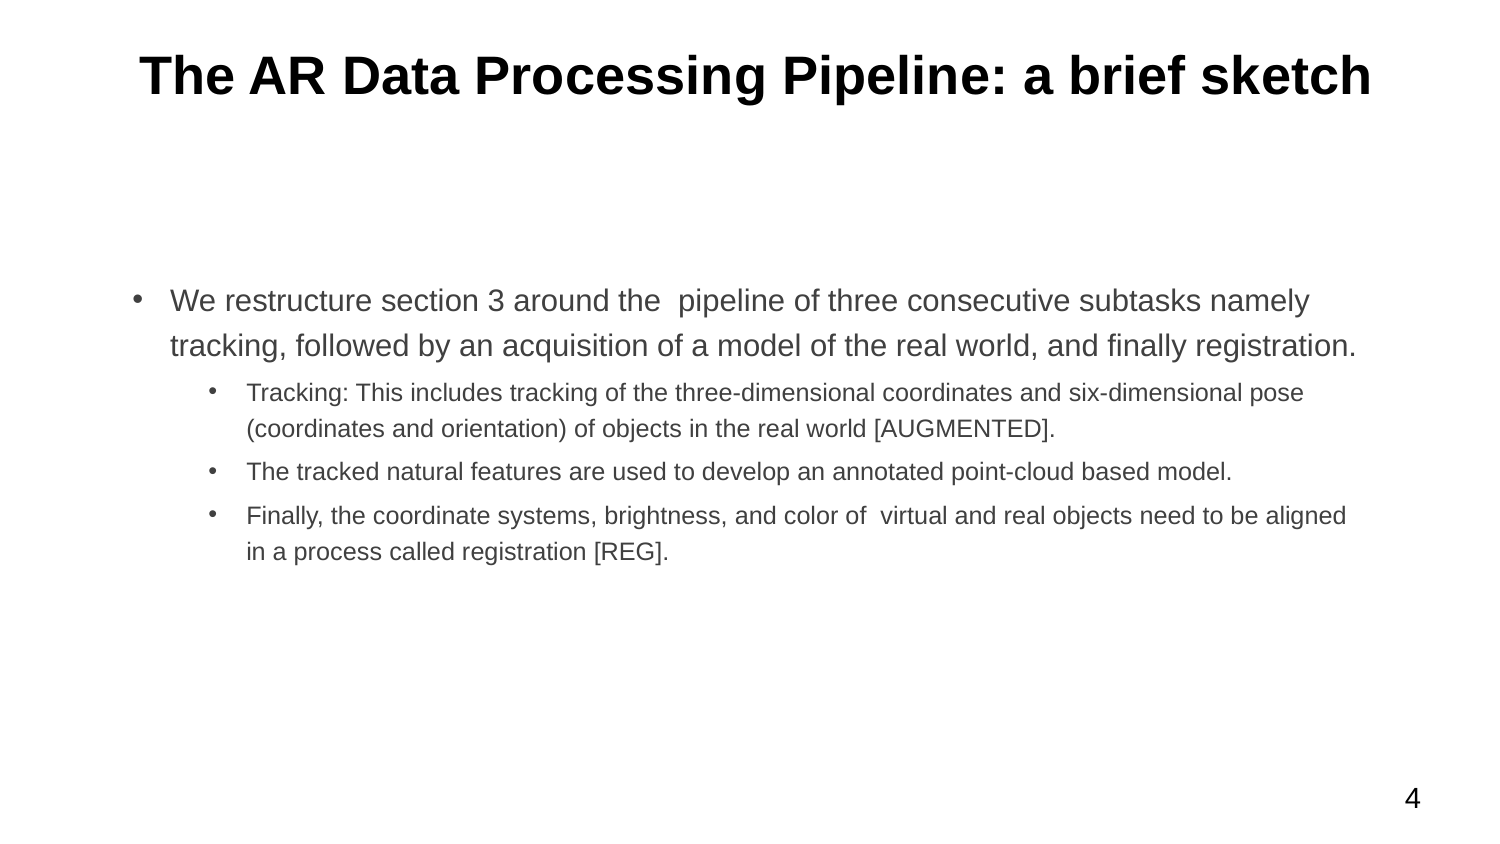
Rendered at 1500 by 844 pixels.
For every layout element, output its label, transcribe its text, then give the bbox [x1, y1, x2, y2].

text_box We restructure section 3 around the pipeline of three consecutive subtasks namely tracking, followed by an acquisition of a model of the real world, and finally registration. Tracking: This includes tracking of the three-dimensional coordinates and six-dimensional pose (coordinates and orientation) of objects in the real world [AUGMENTED]. The tracked natural features are used to develop an annotated point-cloud based model. Finally, the coordinate systems, brightness, and color of virtual and real objects need to be aligned in a process called registration [REG]. [117, 265, 1383, 578]
slide_number 4 [1389, 764, 1480, 830]
title The AR Data Processing Pipeline: a brief sketch [58, 15, 1456, 110]
